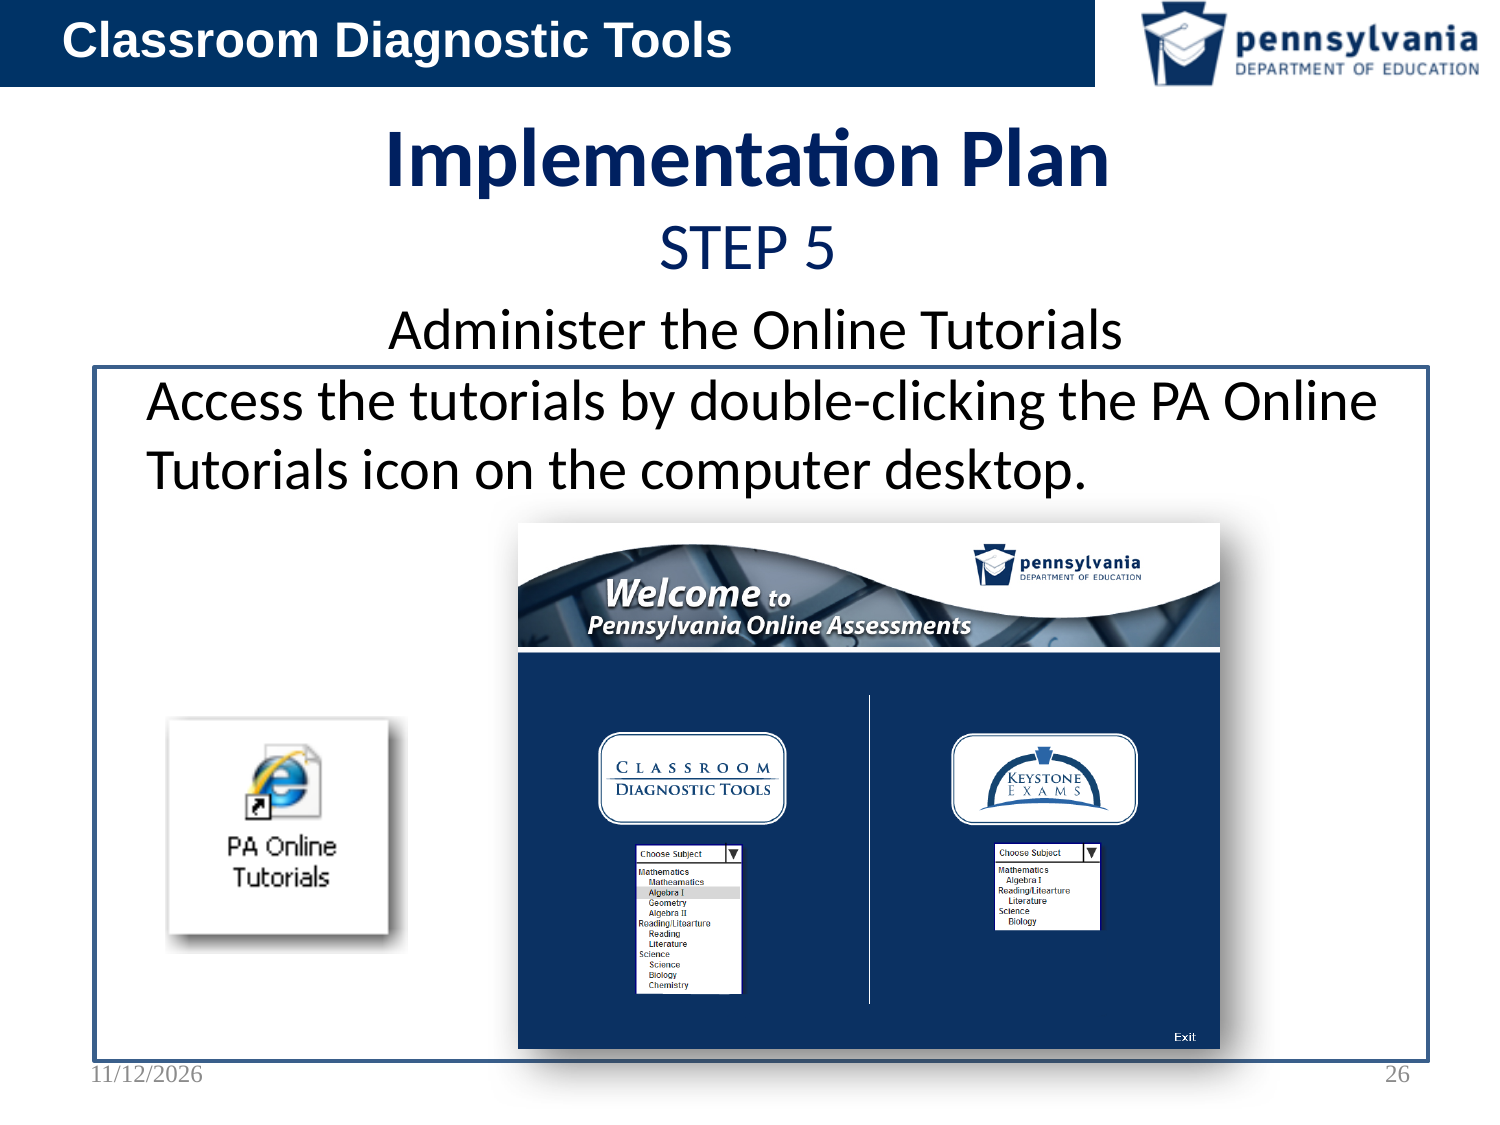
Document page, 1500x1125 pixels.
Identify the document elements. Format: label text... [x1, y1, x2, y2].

slide_number 26 [1074, 1042, 1425, 1103]
picture [165, 715, 408, 954]
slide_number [75, 1042, 425, 1103]
picture [1134, 0, 1485, 90]
list Access the tutorials by double-clicking the PA Online Tutorials icon on the computer desktop. [74, 262, 1426, 1006]
text_box [92, 1006, 506, 1063]
picture [517, 522, 1220, 1049]
text_box [1267, 365, 1430, 1063]
title Implementation Plan STEP 5 Administer the Online Tutorials [73, 146, 1424, 319]
